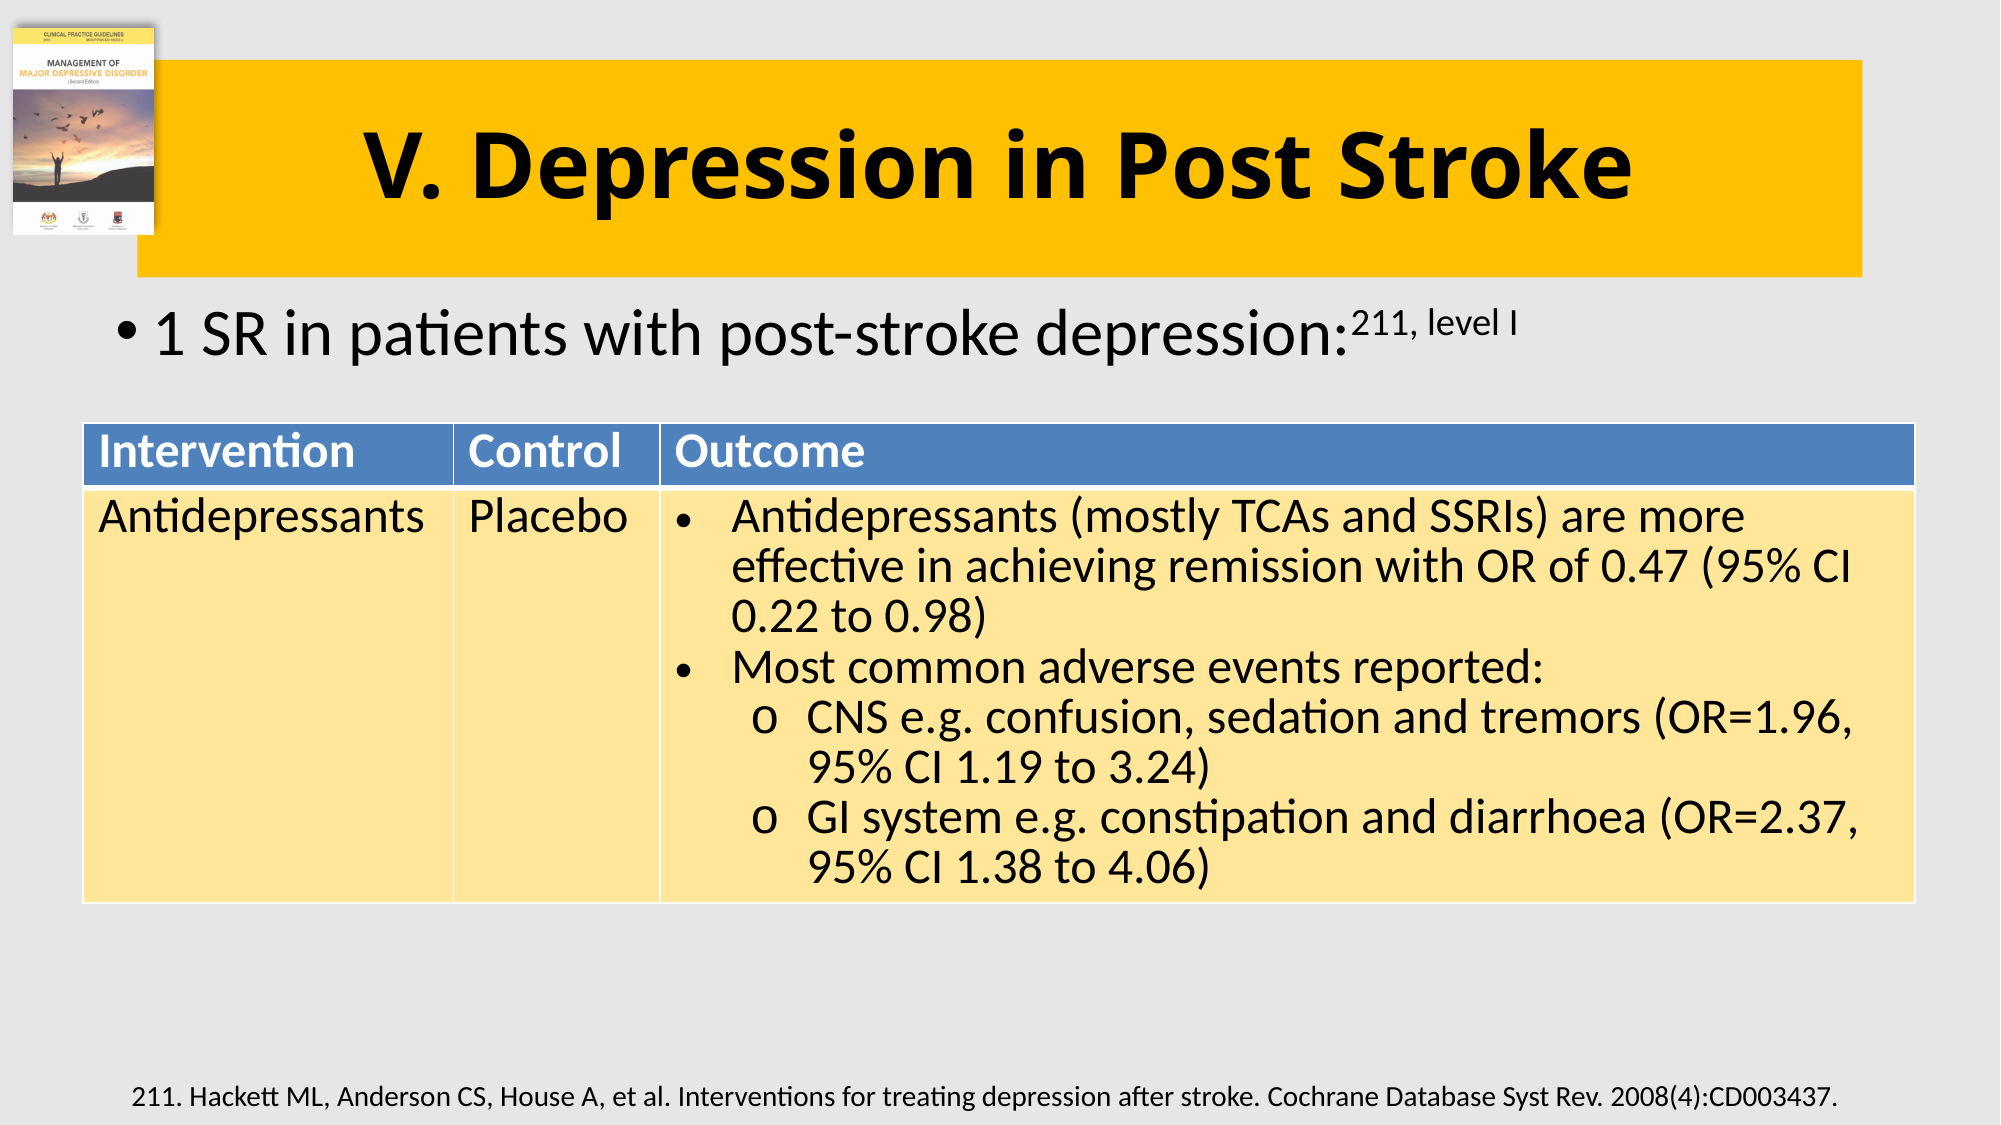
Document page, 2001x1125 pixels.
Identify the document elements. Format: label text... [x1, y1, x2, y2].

text_box 211. Hackett ML, Anderson CS, House A, et al. Interventions for treating depression after stroke. Cochrane Database Syst Rev. 2008(4):CD003437. [116, 1070, 1884, 1120]
table_cell Antidepressants (mostly TCAs and SSRIs) are more effective in achieving remission with OR of 0.47 (95% CI 0.22 to 0.98) Most common adverse events reported: CNS e.g. confusion, sedation and tremors (OR=1.96, 95% CI 1.19 to 3.24) GI system e.g. constipation and diarrhoea (OR=2.37, 95% CI 1.38 to 4.06) [661, 491, 1914, 902]
table_header Outcome [661, 424, 1914, 485]
table_cell Antidepressants [84, 491, 453, 902]
picture [13, 28, 154, 235]
list 1 SR in patients with post-stroke depression:211, level I [100, 290, 1892, 410]
table_header Control [454, 424, 659, 485]
table_header Intervention [84, 424, 453, 485]
table_cell Placebo [454, 491, 659, 902]
title V. Depression in Post Stroke [137, 59, 1863, 278]
